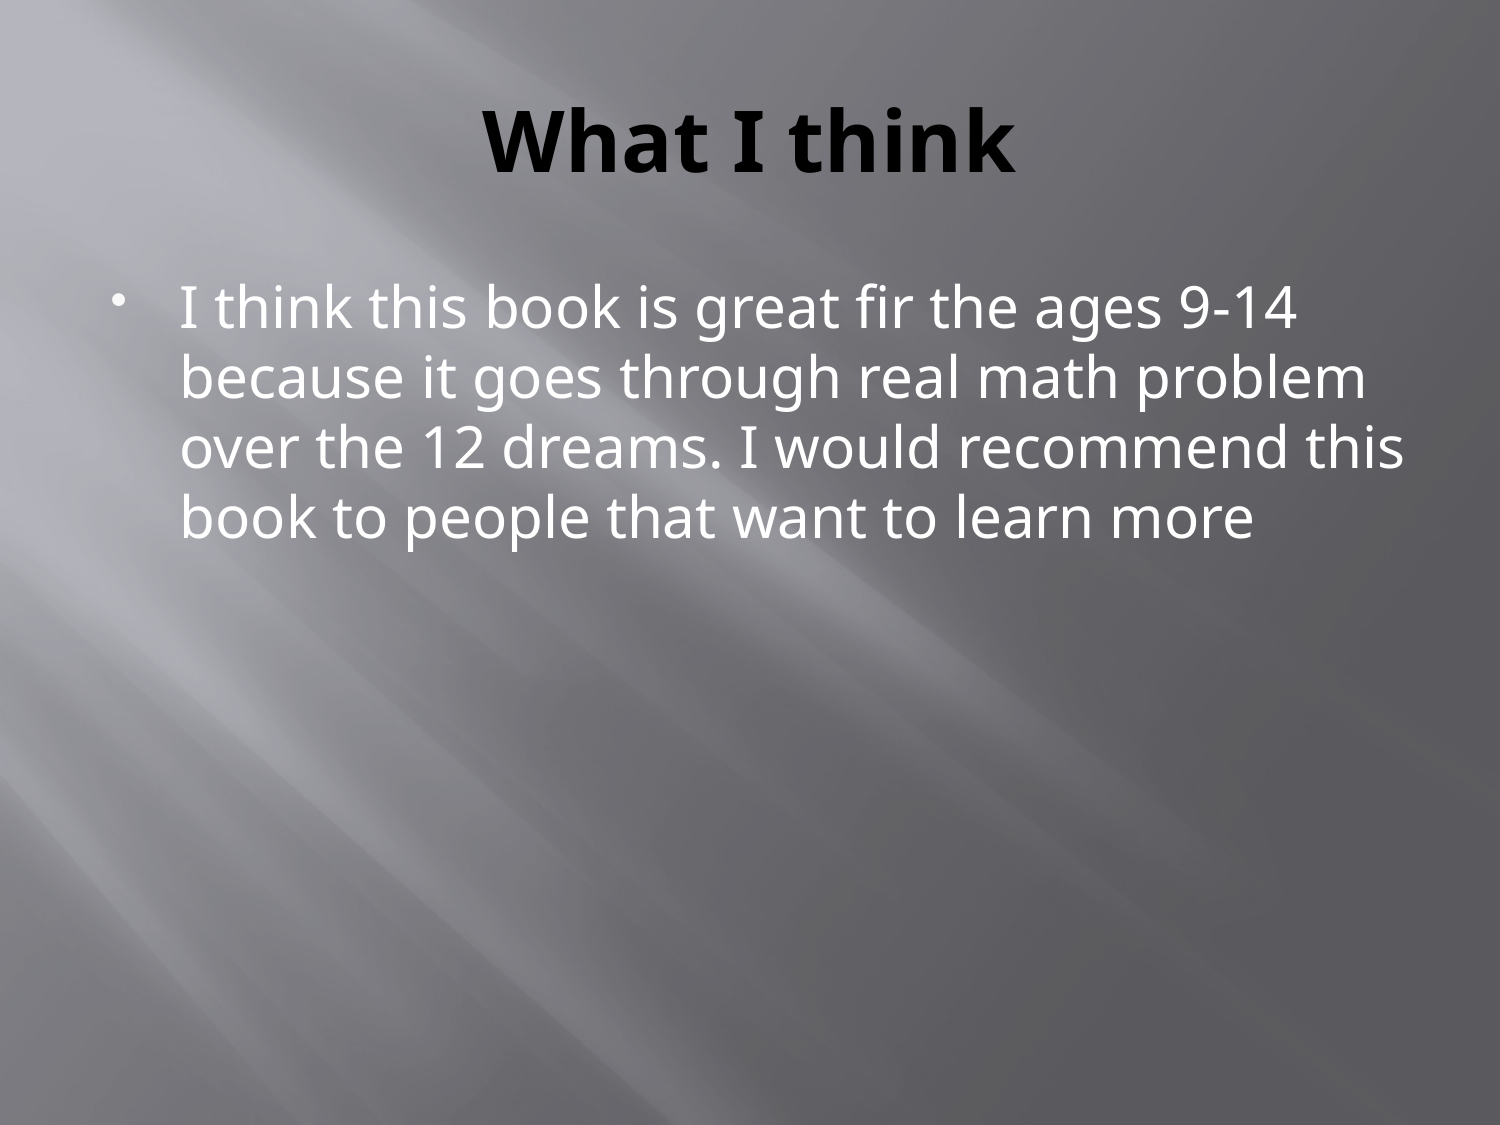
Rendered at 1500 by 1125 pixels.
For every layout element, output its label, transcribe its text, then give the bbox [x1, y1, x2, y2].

list I think this book is great fir the ages 9-14 because it goes through real math problem over the 12 dreams. I would recommend this book to people that want to learn more [75, 262, 1425, 1035]
title What I think [75, 45, 1425, 233]
